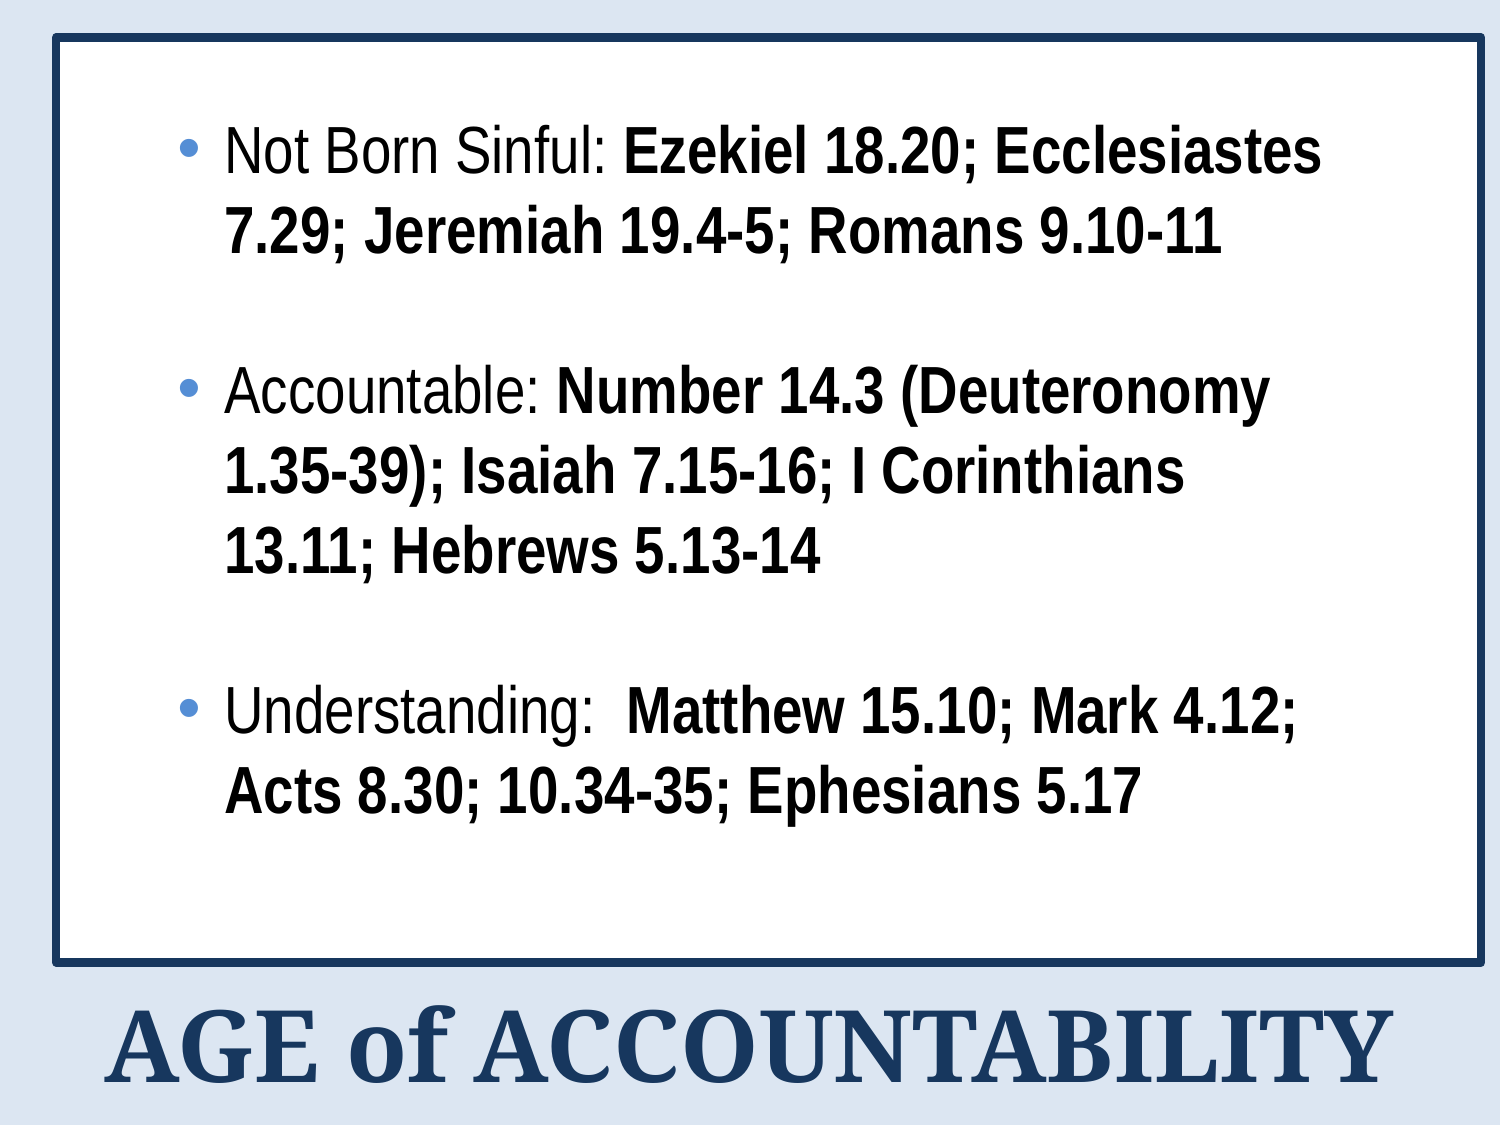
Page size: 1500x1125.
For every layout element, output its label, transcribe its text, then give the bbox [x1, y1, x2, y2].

text_box Not Born Sinful: Ezekiel 18.20; Ecclesiastes 7.29; Jeremiah 19.4-5; Romans 9.10-11 Accountable: Number 14.3 (Deuteronomy 1.35-39); Isaiah 7.15-16; I Corinthians 13.11; Hebrews 5.13-14 Understanding: Matthew 15.10; Mark 4.12; Acts 8.30; 10.34-35; Ephesians 5.17 [162, 99, 1350, 880]
text_box AGE of ACCOUNTABILITY [0, 975, 1500, 1110]
text_box [54, 35, 1483, 965]
